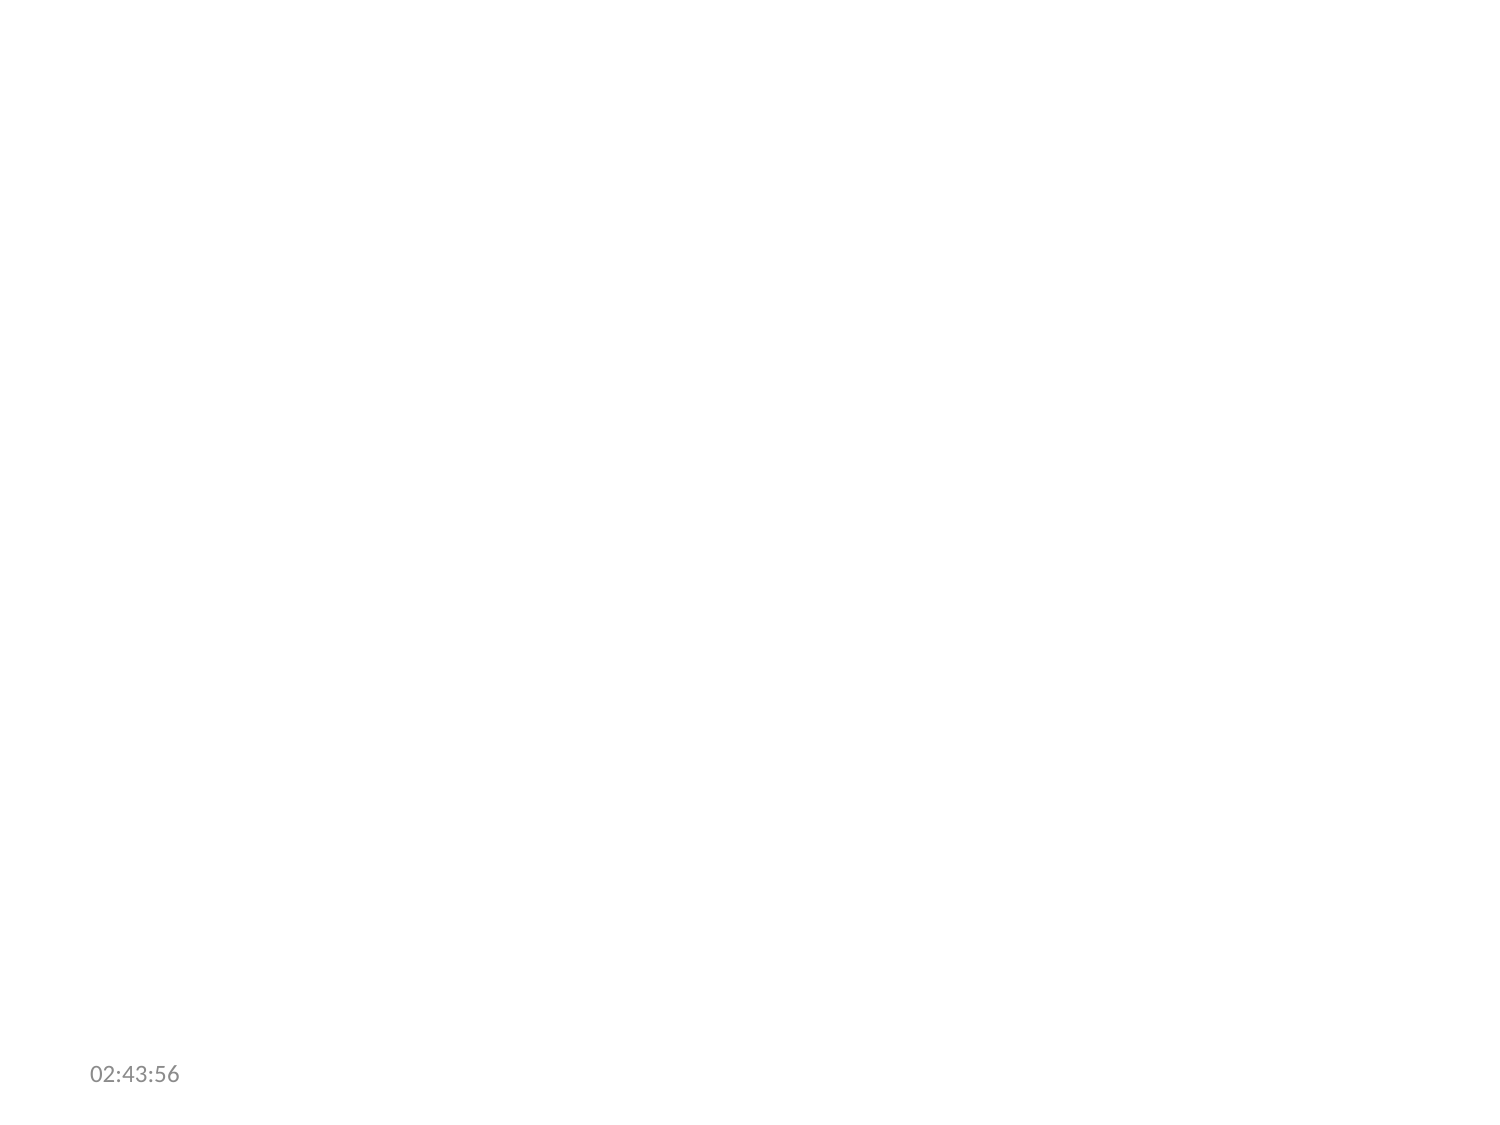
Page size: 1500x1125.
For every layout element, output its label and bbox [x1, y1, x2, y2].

slide_number [75, 1042, 425, 1103]
